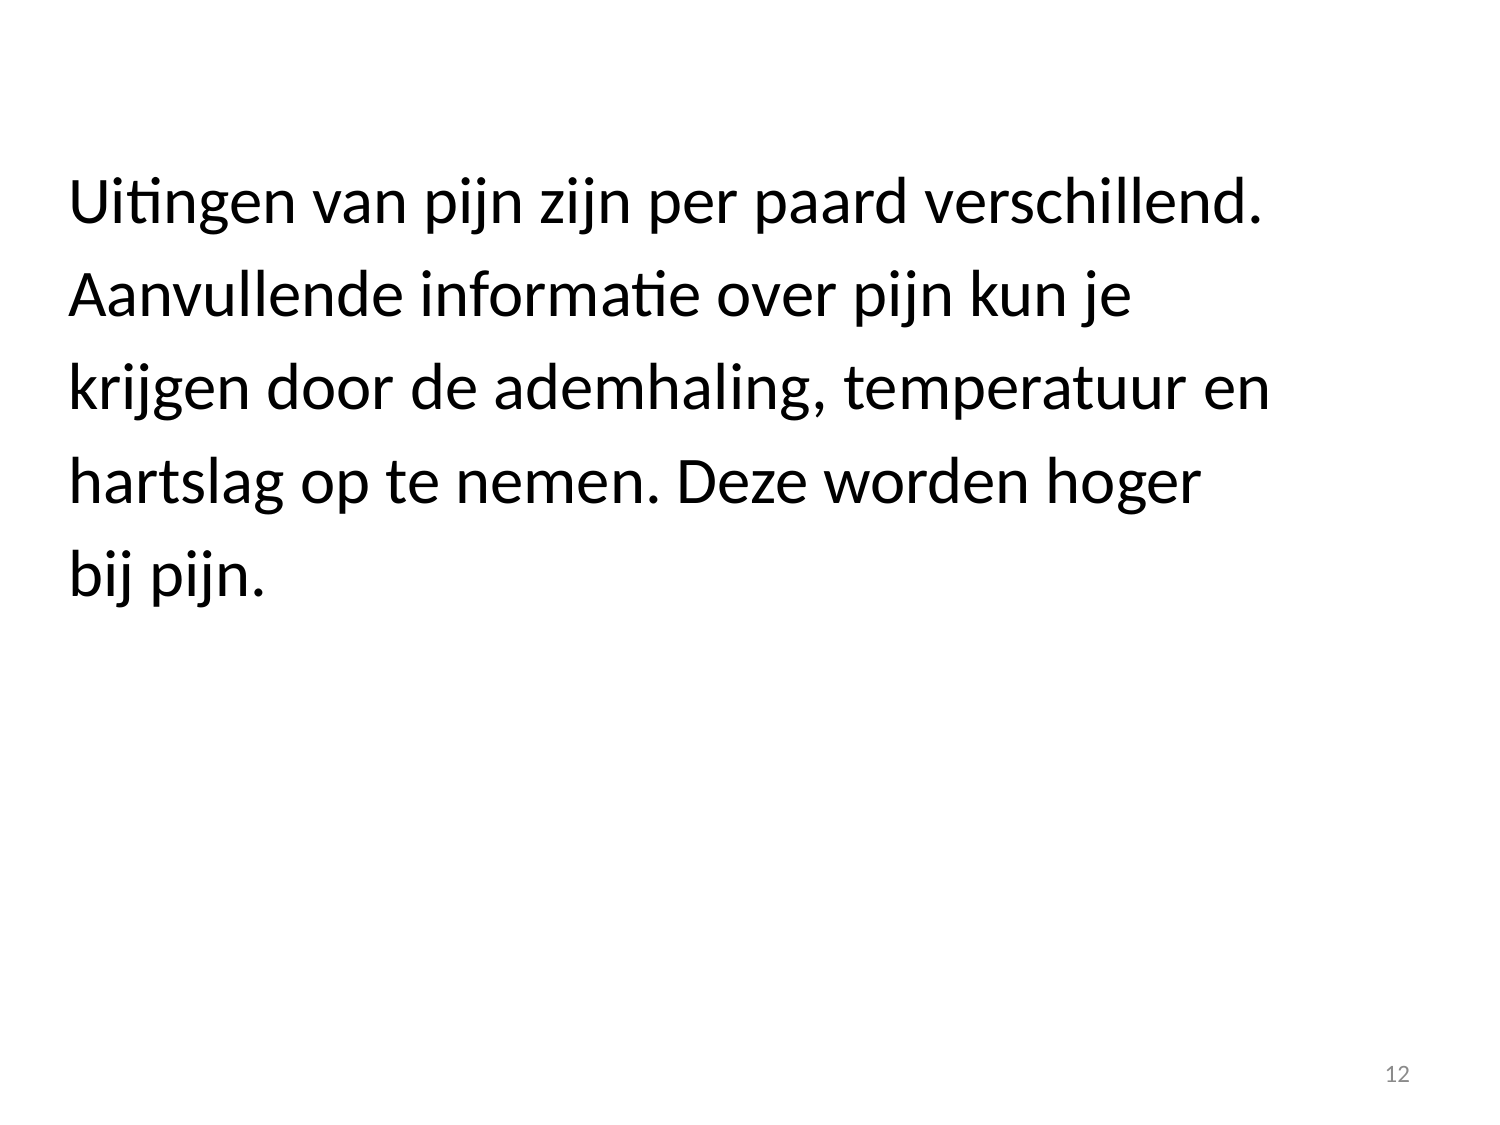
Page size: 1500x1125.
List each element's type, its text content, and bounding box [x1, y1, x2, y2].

list Uitingen van pijn zijn per paard verschillend. Aanvullende informatie over pijn kun je krijgen door de ademhaling, temperatuur en hartslag op te nemen. Deze worden hoger bij pijn. [53, 148, 1404, 892]
slide_number 12 [1074, 1042, 1425, 1103]
